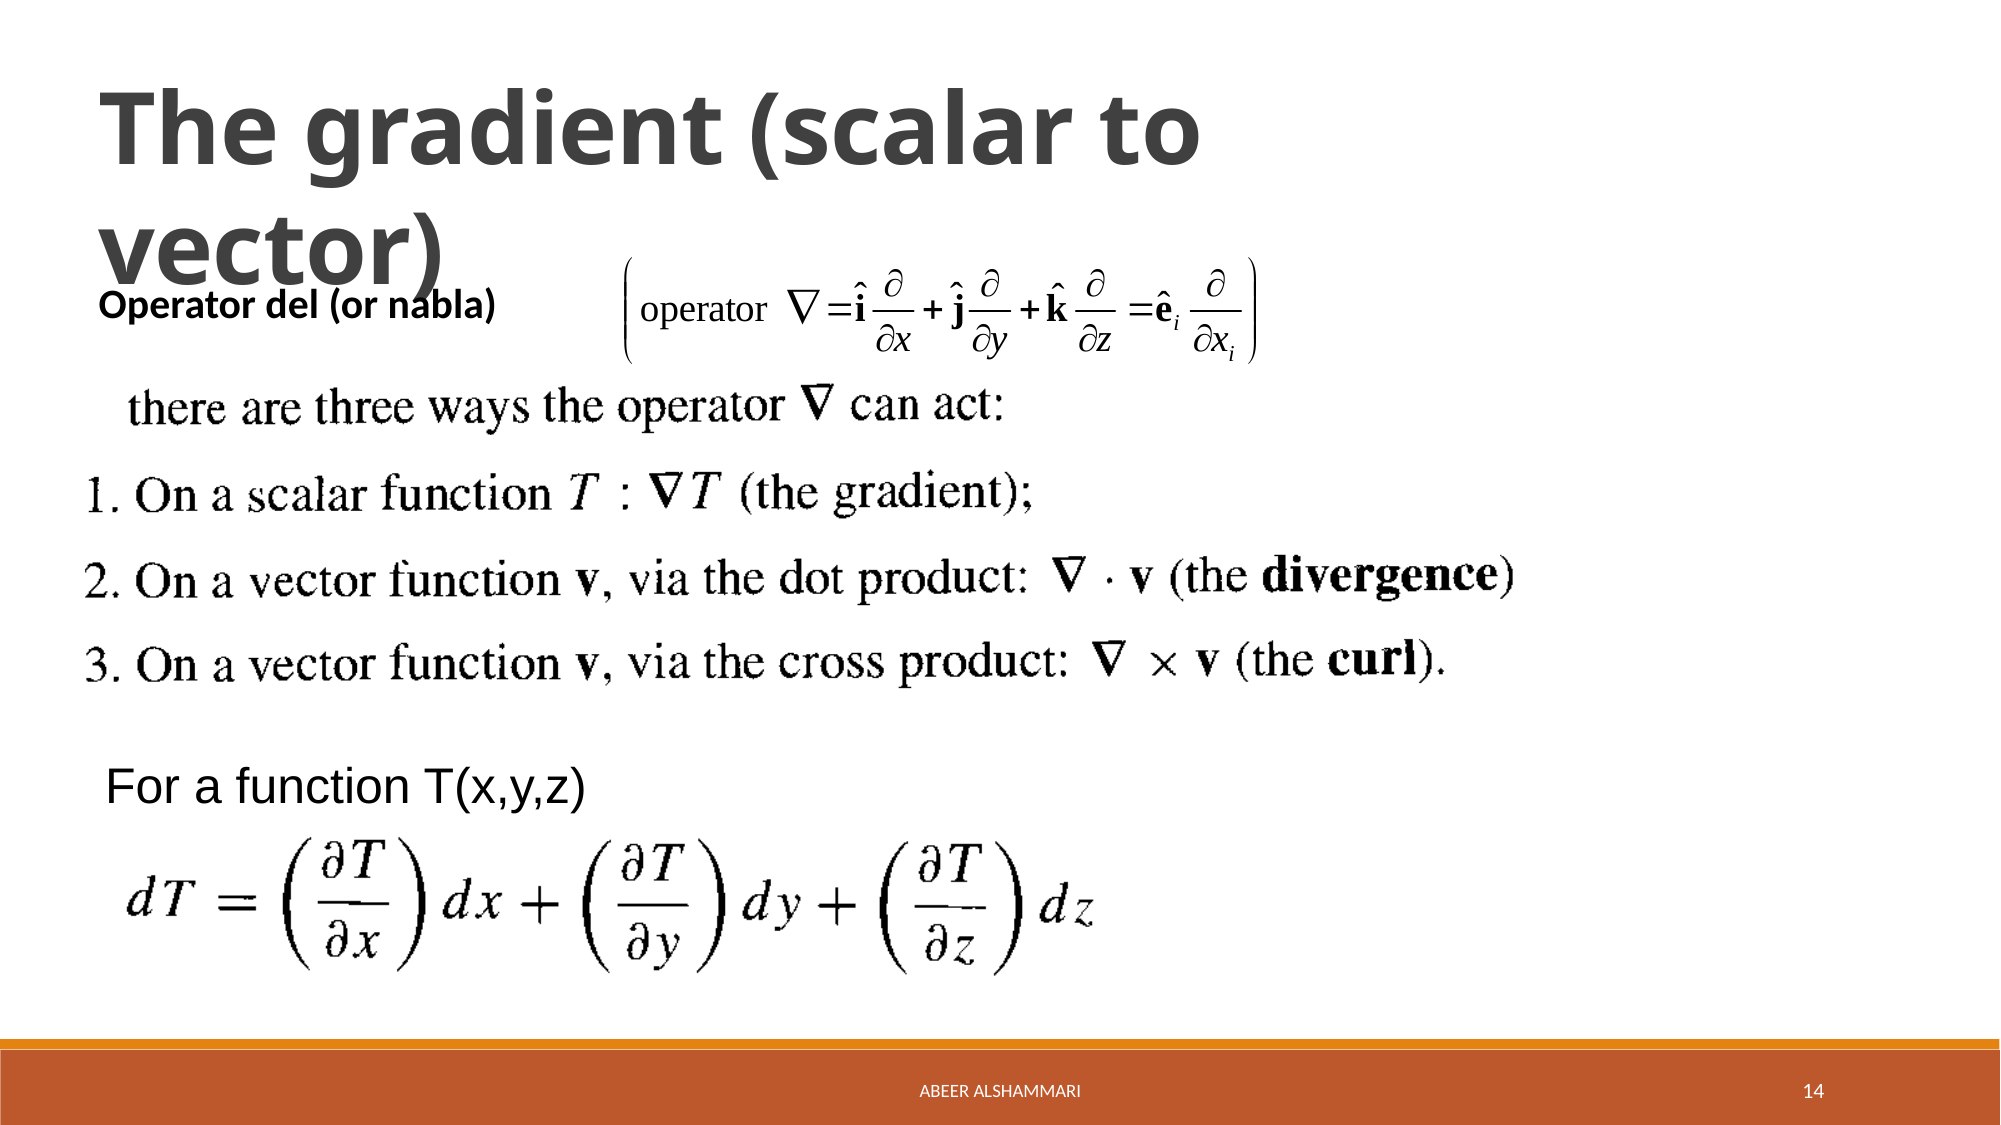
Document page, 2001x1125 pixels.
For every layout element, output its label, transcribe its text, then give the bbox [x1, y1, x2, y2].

picture [125, 379, 1004, 436]
text_box For a function T(x,y,z) [90, 746, 603, 821]
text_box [615, 248, 1268, 374]
slide_number 14 [1624, 1059, 1840, 1120]
picture [115, 821, 1094, 984]
picture [68, 462, 1518, 702]
text_box The gradient (scalar to vector) [84, 57, 1517, 312]
footer Abeer Alshammari [604, 1059, 1396, 1120]
